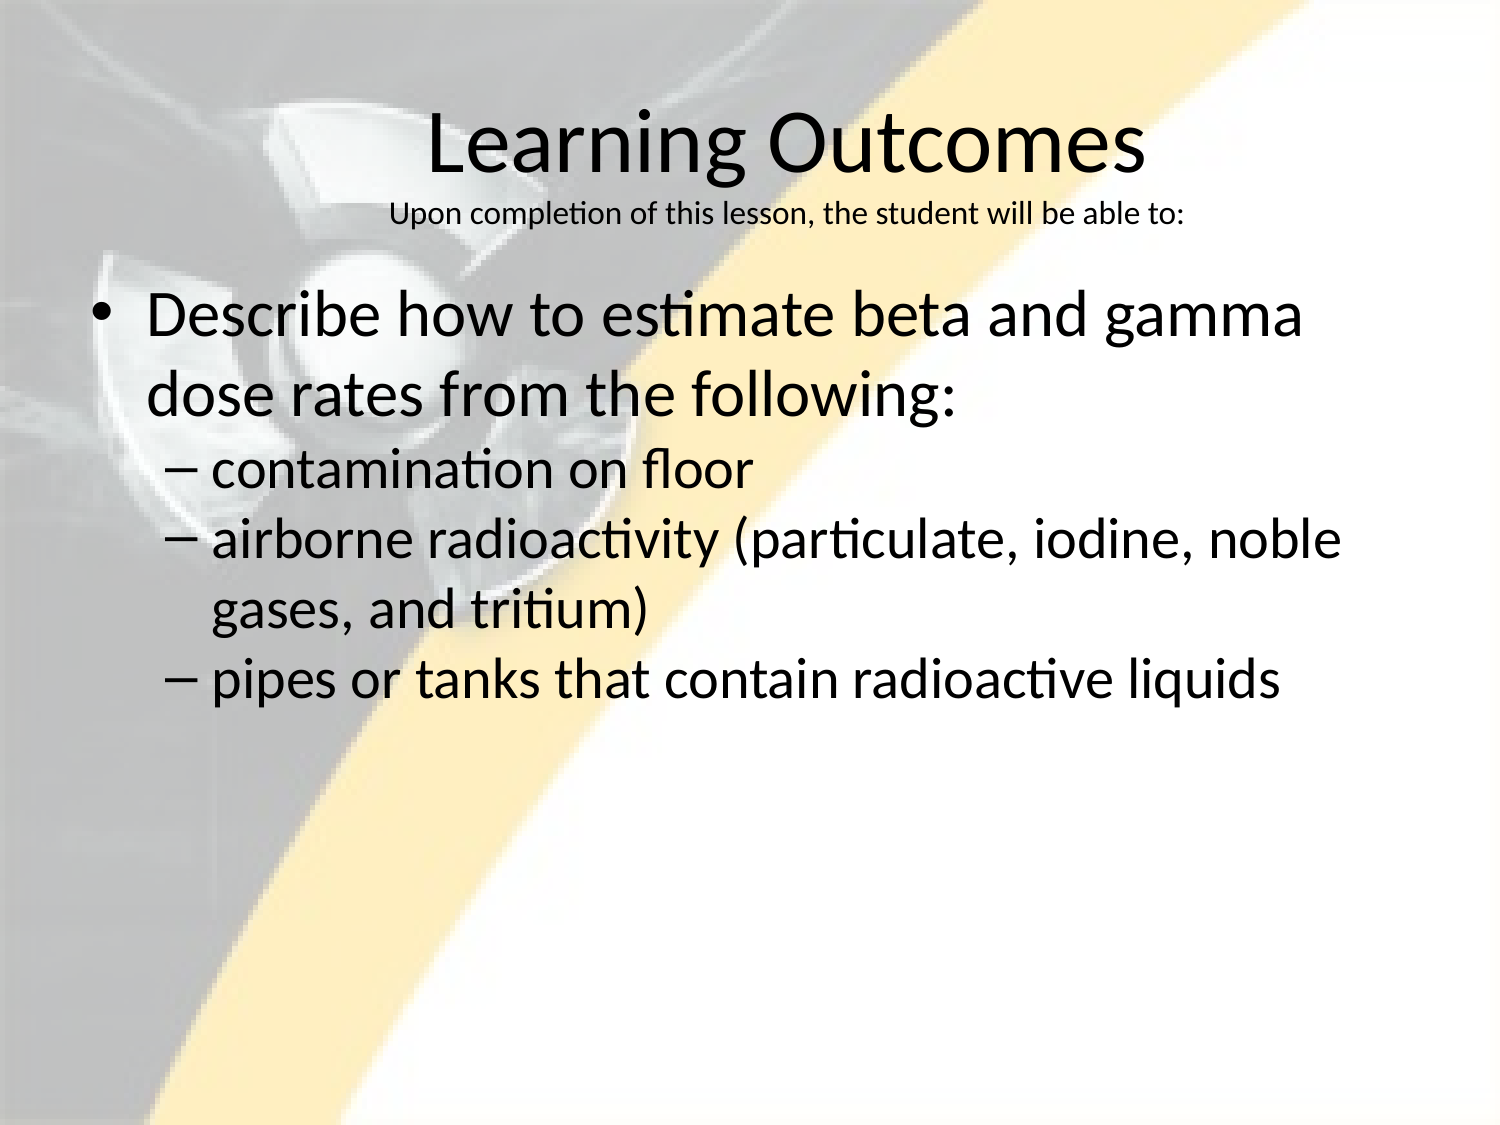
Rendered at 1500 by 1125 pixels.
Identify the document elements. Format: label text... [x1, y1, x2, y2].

list Describe how to estimate beta and gamma dose rates from the following: contamination on floor airborne radioactivity (particulate, iodine, noble gases, and tritium) pipes or tanks that contain radioactive liquids [75, 262, 1425, 1005]
title Learning Outcomes Upon completion of this lesson, the student will be able to: [200, 62, 1375, 250]
